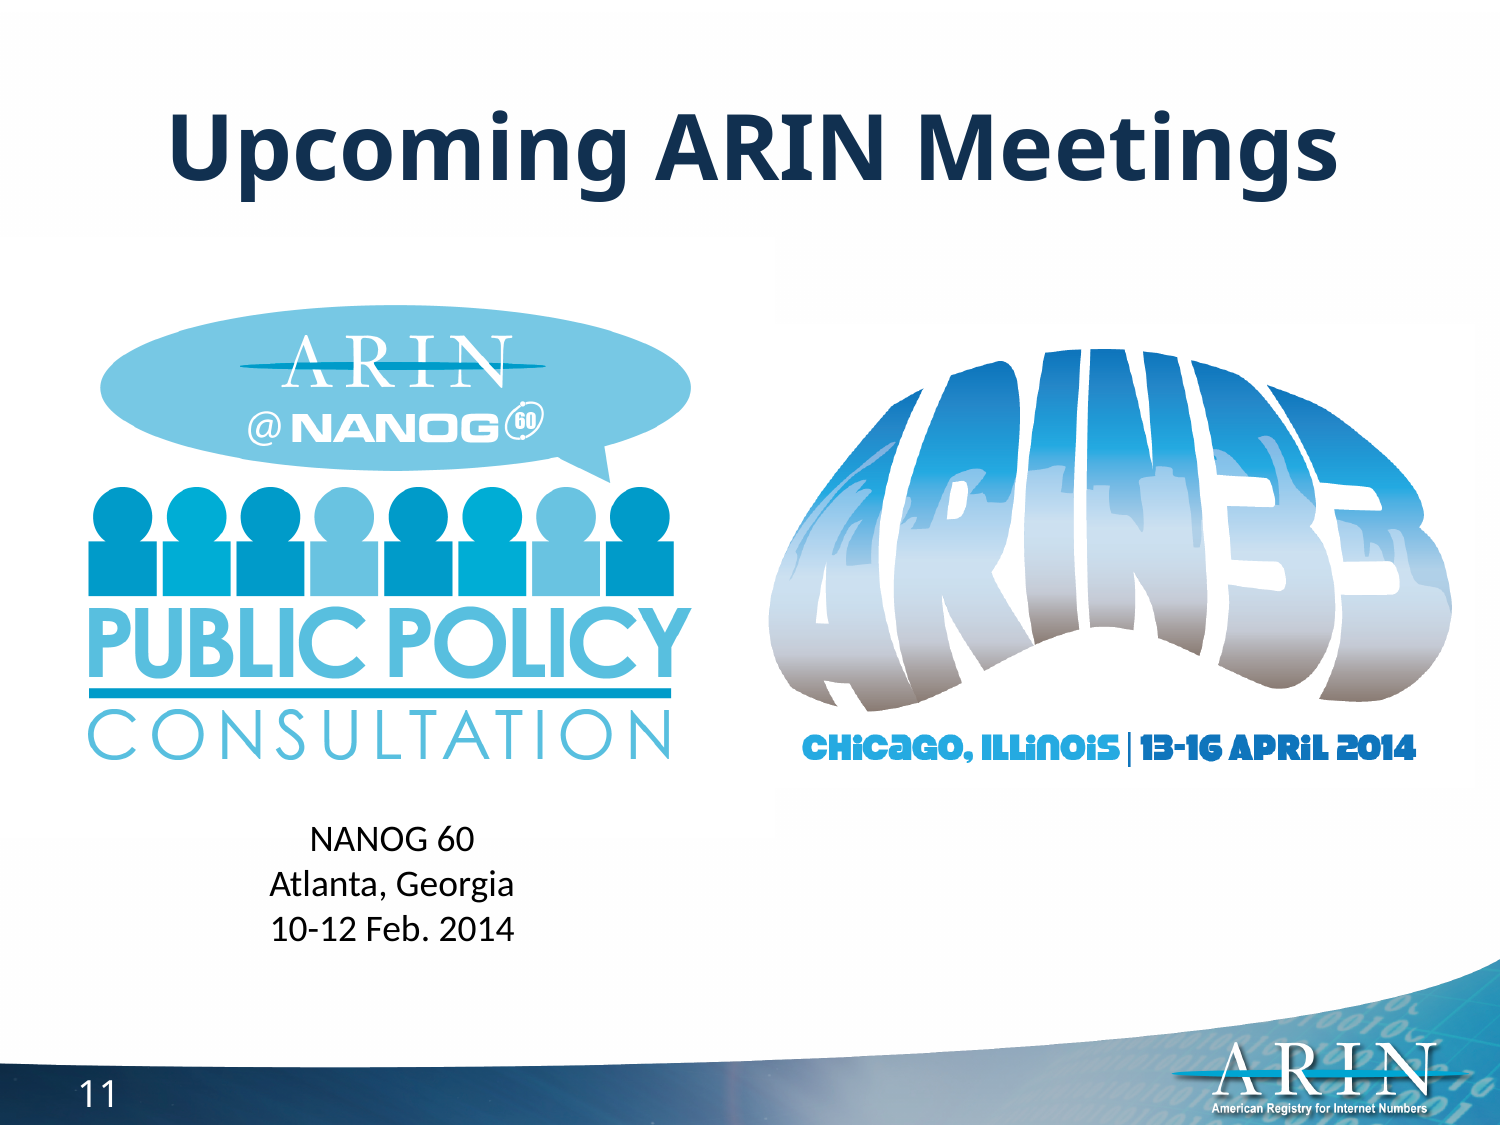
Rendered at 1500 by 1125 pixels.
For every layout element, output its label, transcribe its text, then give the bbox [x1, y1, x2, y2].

slide_number 11 [62, 1062, 413, 1123]
title Upcoming ARIN Meetings [77, 50, 1428, 238]
picture [0, 12, 1500, 1125]
text_box NANOG 60 Atlanta, Georgia 10-12 Feb. 2014 [221, 847, 563, 957]
